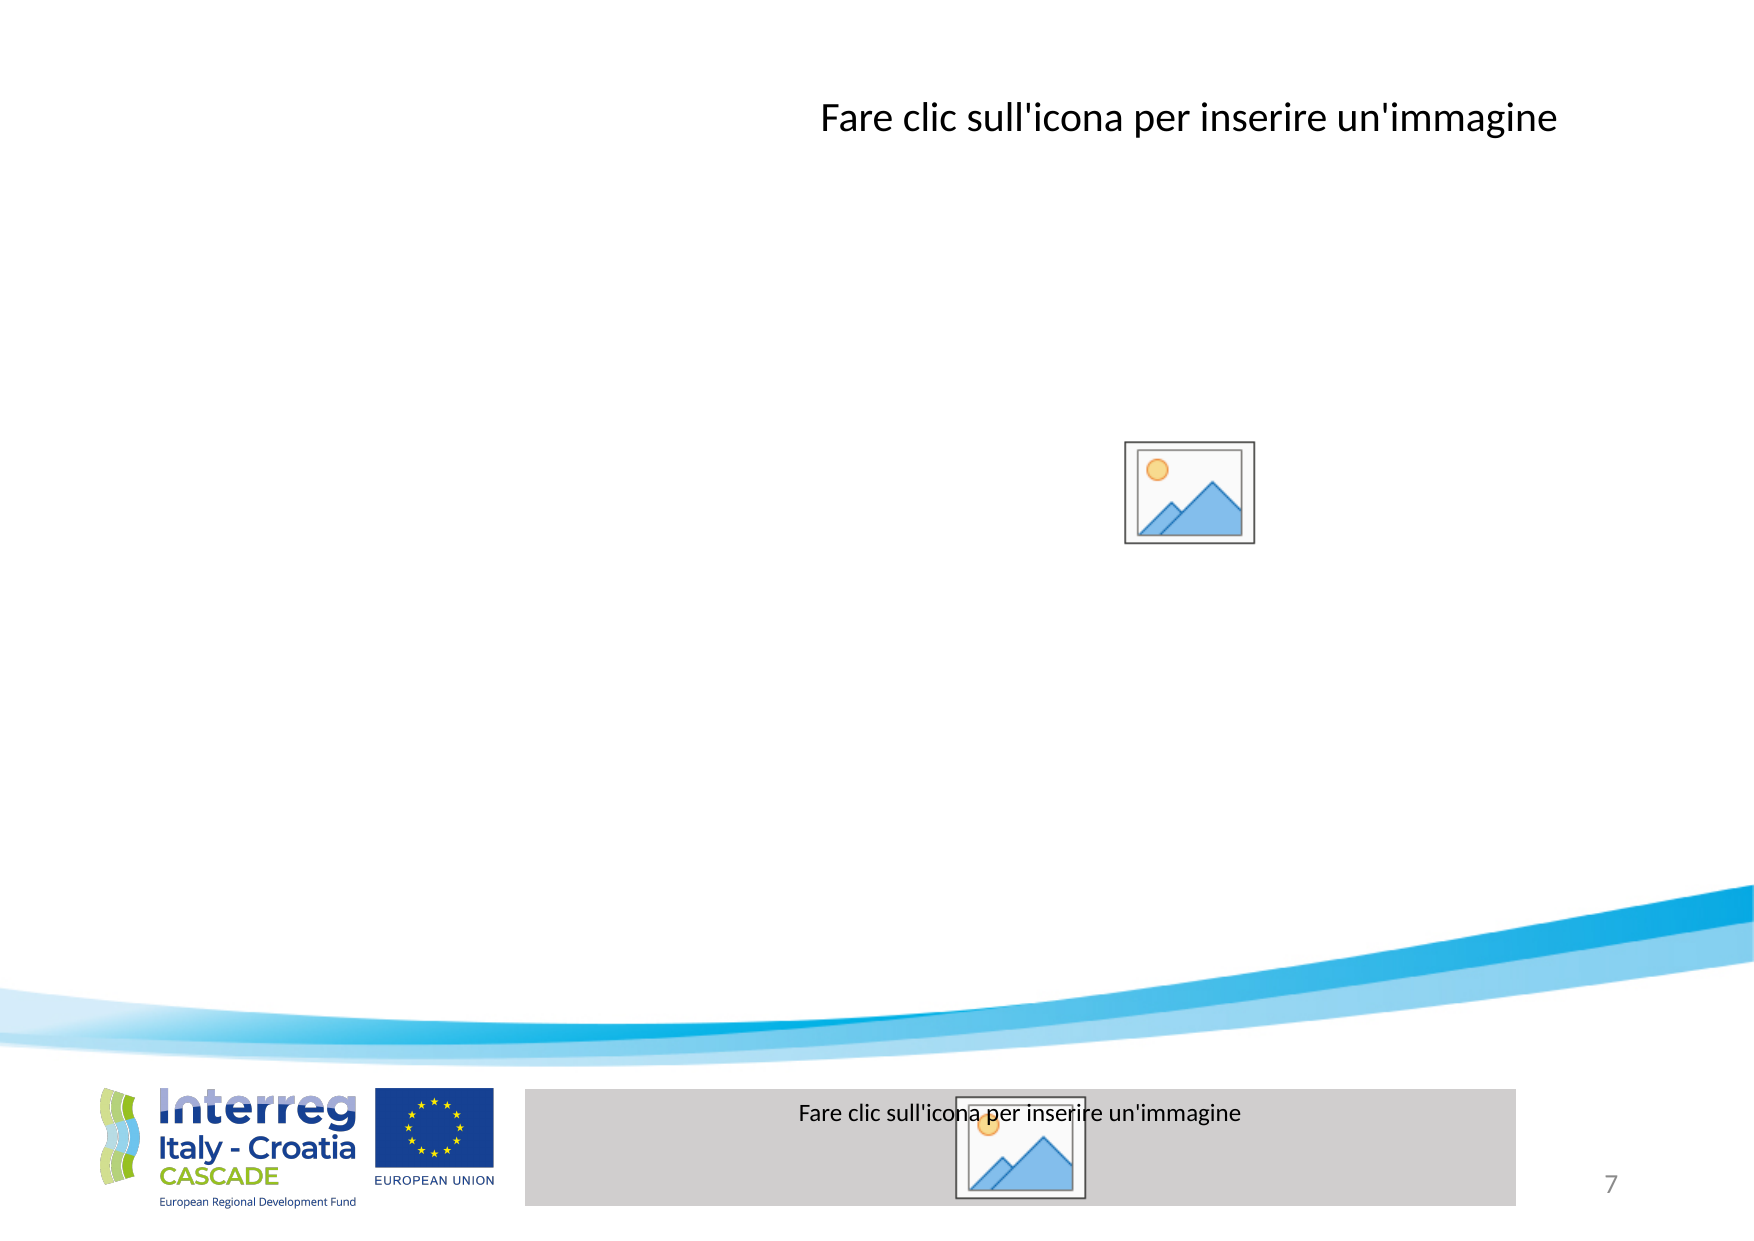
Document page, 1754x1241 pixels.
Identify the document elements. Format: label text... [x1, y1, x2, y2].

slide_number 7 [1526, 1149, 1634, 1216]
picture [0, 81, 1754, 1219]
